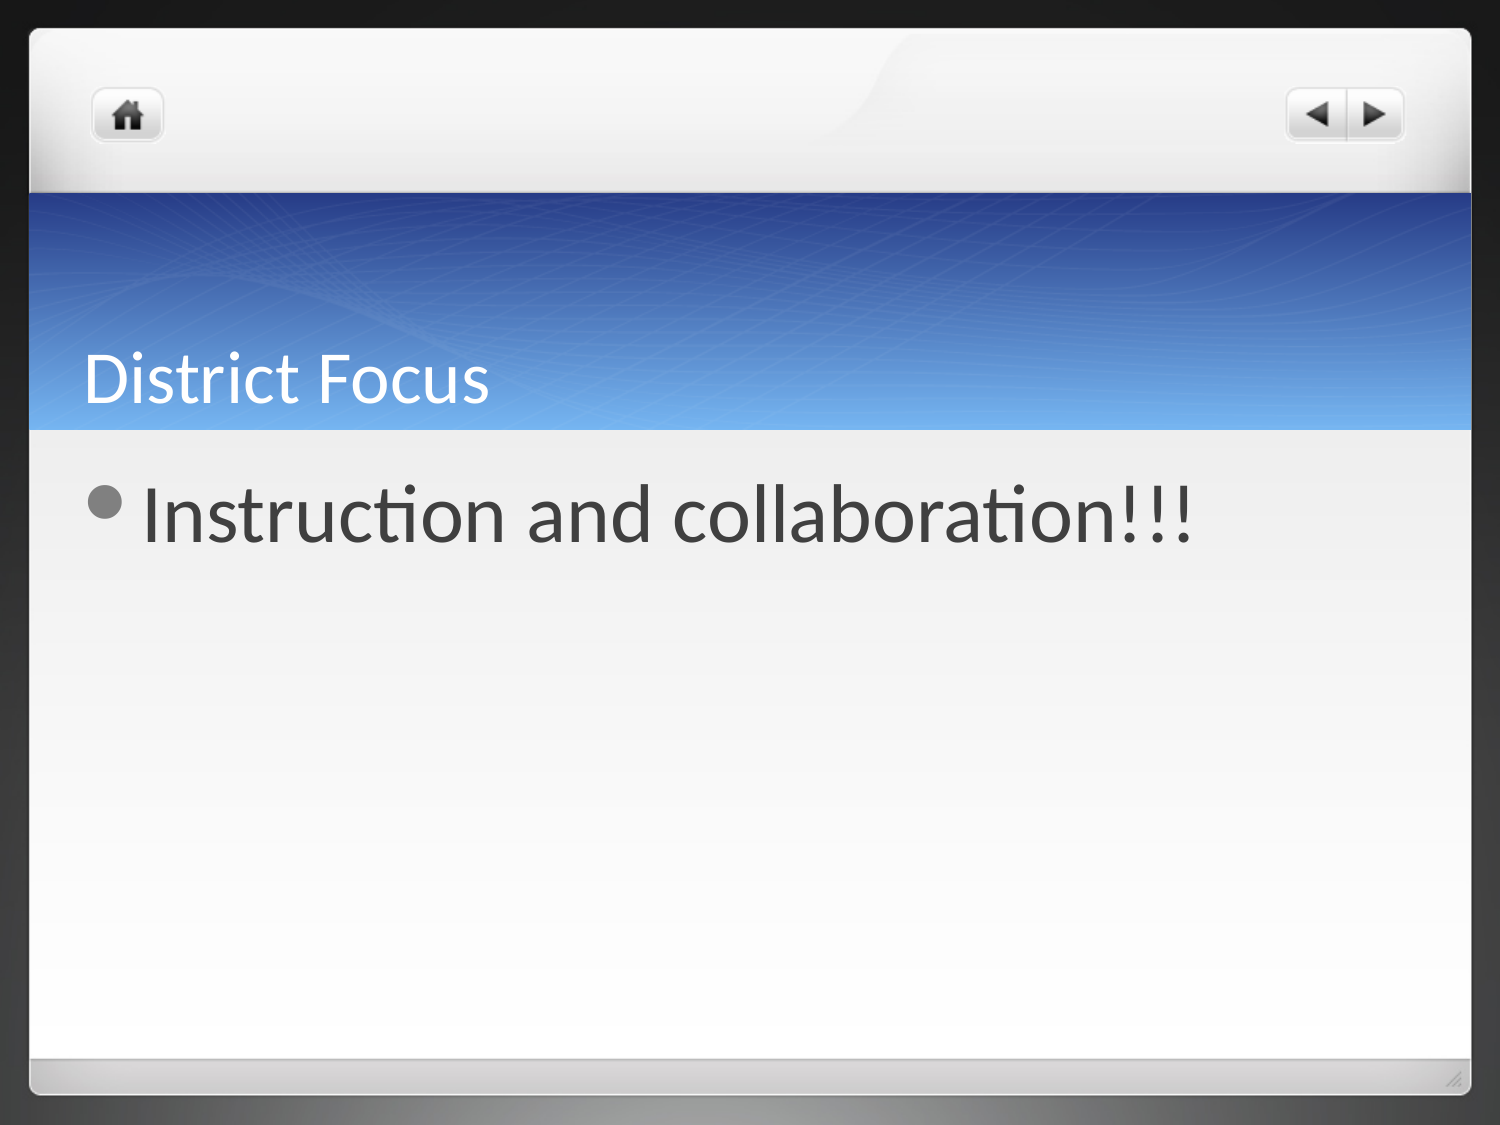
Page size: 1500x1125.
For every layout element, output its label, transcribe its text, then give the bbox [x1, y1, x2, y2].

list Instruction and collaboration!!! [68, 452, 1432, 1025]
title District Focus [68, 238, 1432, 427]
picture [0, 0, 1500, 1125]
